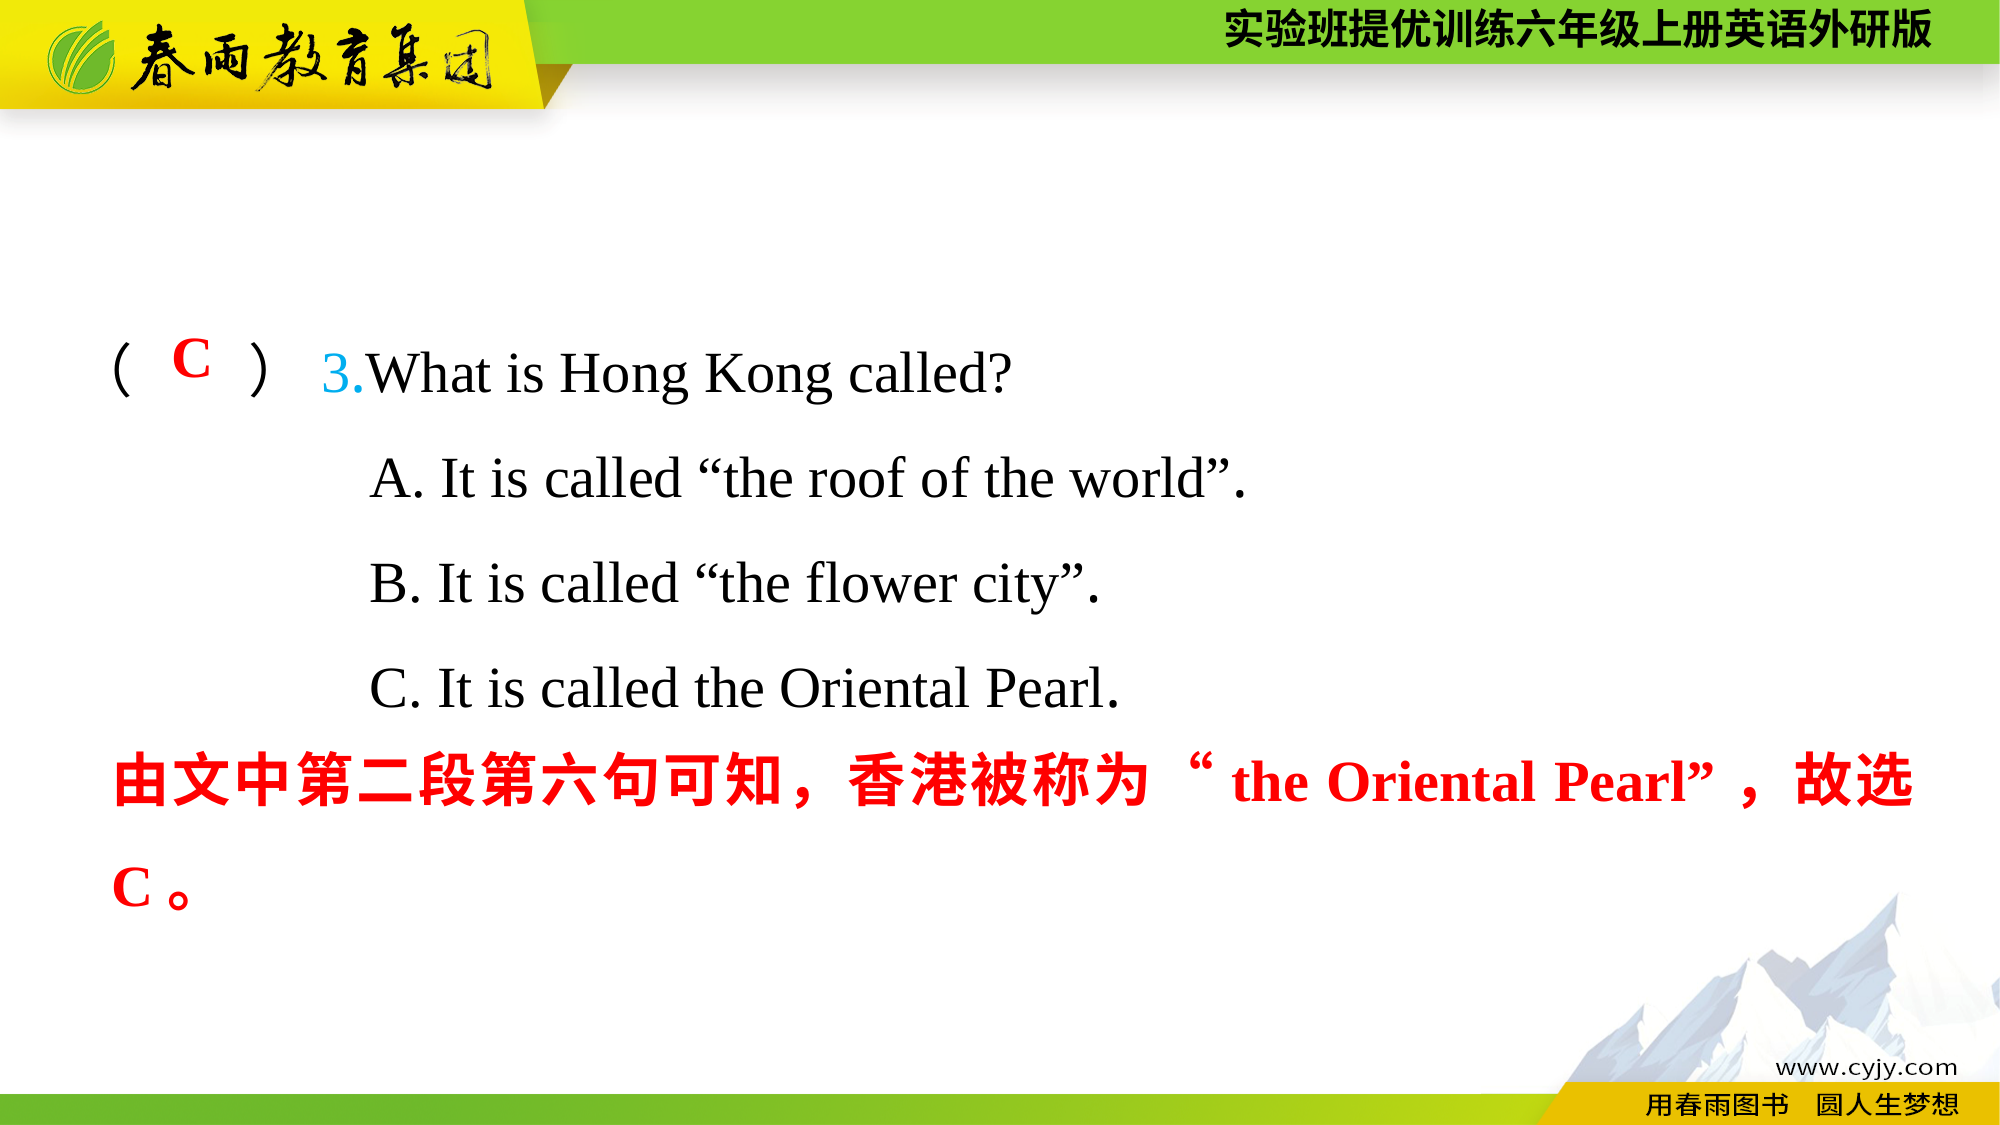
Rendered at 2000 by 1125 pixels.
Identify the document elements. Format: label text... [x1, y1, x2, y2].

text_box 由文中第二段第六句可知，香港被称为“the Oriental Pearl”，故选C。 [96, 701, 1944, 926]
picture [0, 0, 2000, 1125]
list （ ）3.What is Hong Kong called? A. It is called “the roof of the world”. B. It is called “the flower city”. C. It is called the Oriental Pearl. [59, 291, 1944, 718]
text_box C [157, 311, 256, 397]
